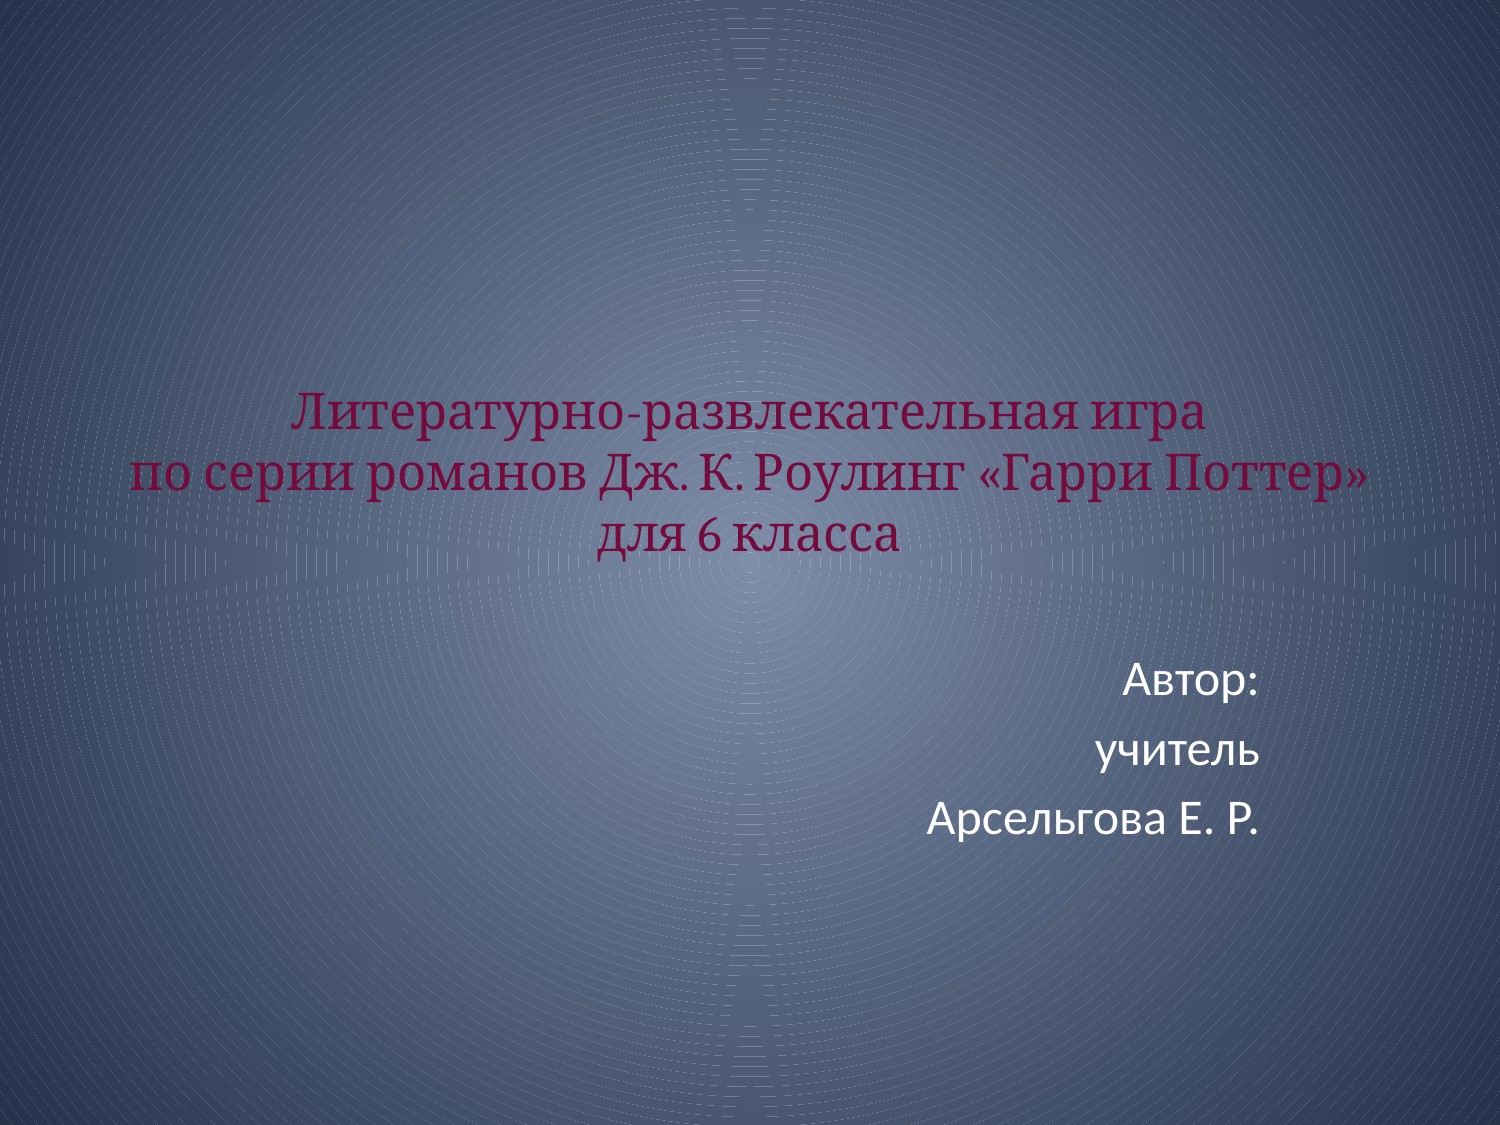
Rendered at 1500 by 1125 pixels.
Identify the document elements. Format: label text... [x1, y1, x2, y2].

subtitle Автор: учитель Арсельгова Е. Р. [225, 637, 1275, 925]
title Литературно-развлекательная игра по серии романов Дж. К. Роулинг «Гарри Поттер» для 6 класса [112, 349, 1388, 591]
